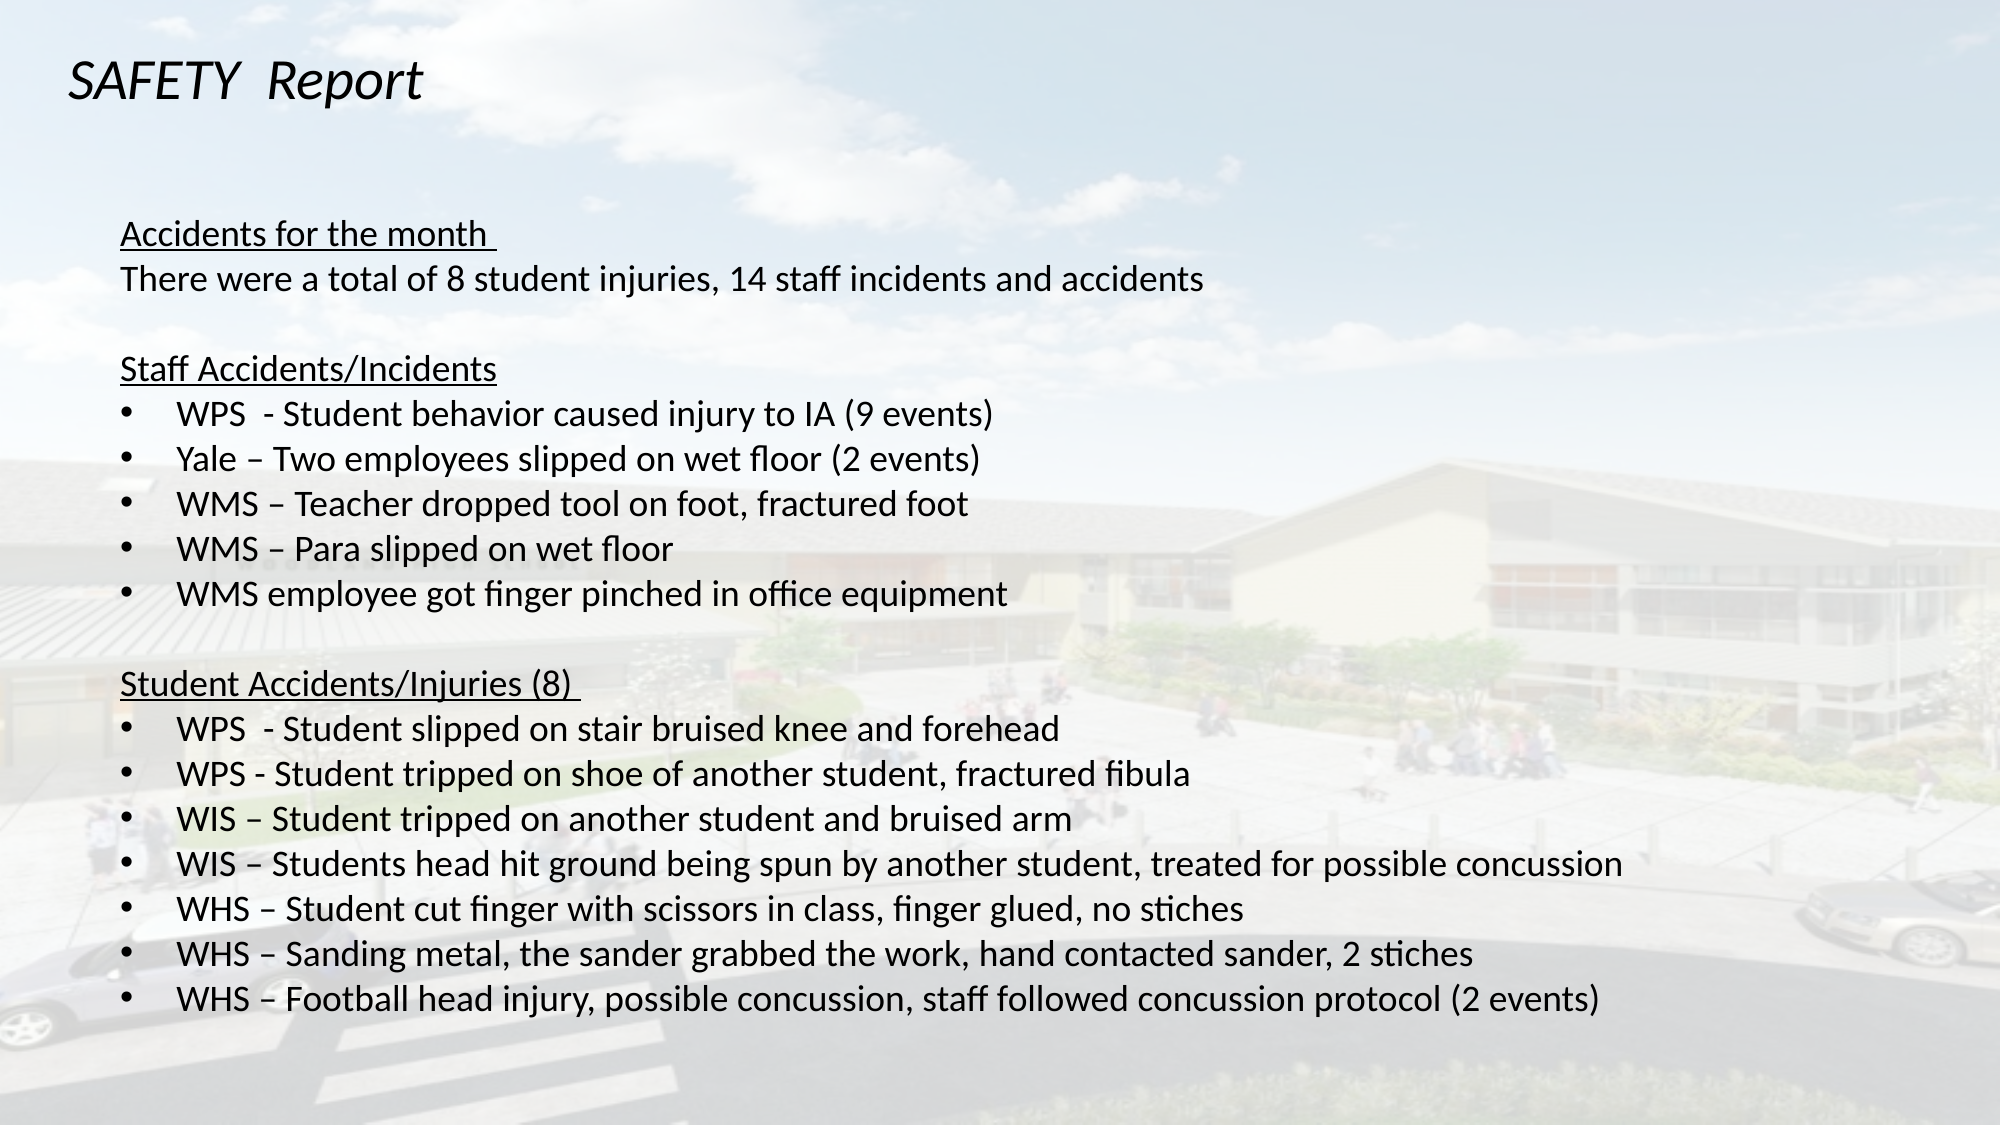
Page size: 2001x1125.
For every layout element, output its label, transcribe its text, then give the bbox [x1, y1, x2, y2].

text_box SAFETY Report [53, 33, 440, 119]
text_box Accidents for the month There were a total of 8 student injuries, 14 staff incidents and accidents Staff Accidents/Incidents WPS - Student behavior caused injury to IA (9 events) Yale – Two employees slipped on wet floor (2 events) WMS – Teacher dropped tool on foot, fractured foot WMS – Para slipped on wet floor WMS employee got finger pinched in office equipment Student Accidents/Injuries (8) WPS - Student slipped on stair bruised knee and forehead WPS - Student tripped on shoe of another student, fractured fibula WIS – Student tripped on another student and bruised arm WIS – Students head hit ground being spun by another student, treated for possible concussion WHS – Student cut finger with scissors in class, finger glued, no stiches WHS – Sanding metal, the sander grabbed the work, hand contacted sander, 2 stiches WHS – Football head injury, possible concussion, staff followed concussion protocol (2 events) [105, 151, 1847, 1125]
